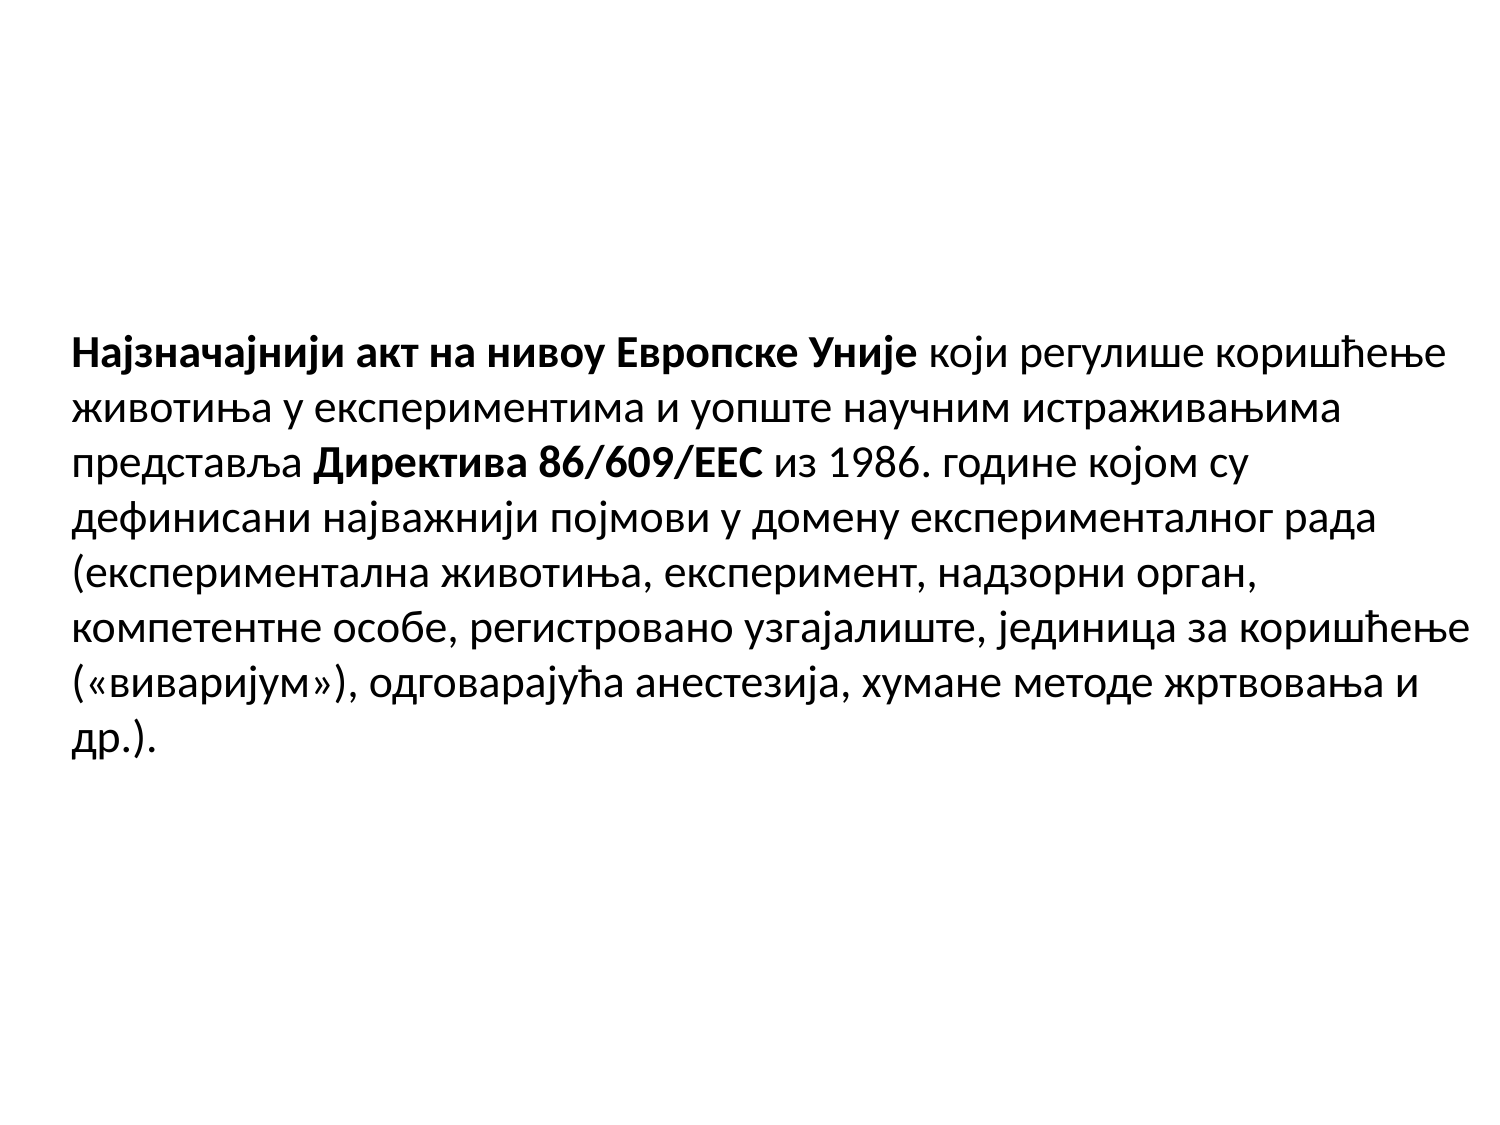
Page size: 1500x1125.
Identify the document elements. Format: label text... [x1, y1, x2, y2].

list Најзначајнији акт на нивоу Европске Уније који регулише коришћење животиња у експериментима и уопште научним истраживањима представља Директива 86/609/ЕЕC из 1986. године којом су дефинисани најважнији појмови у домену експерименталног рада (експериментална животиња, експеримент, надзорни орган, компетентне особе, регистровано узгајалиште, јединица за коришћење («виваријум»), одговарајућа анестезија, хумане методе жртвовања и др.). [0, 314, 1500, 894]
